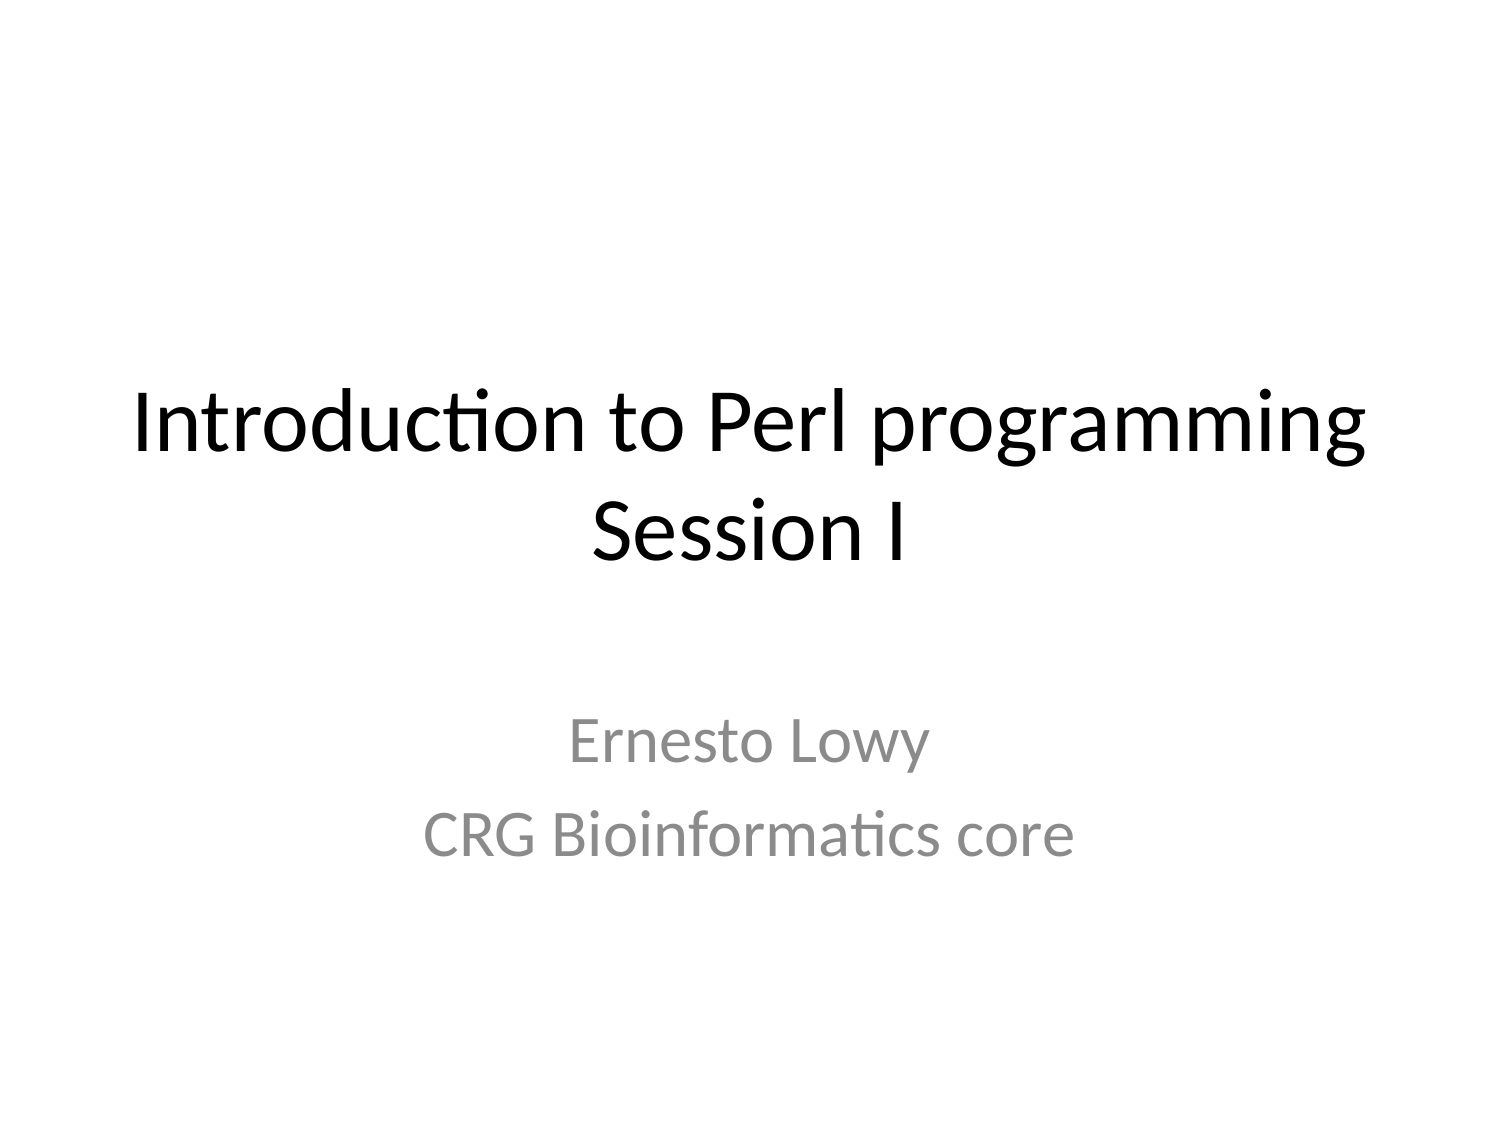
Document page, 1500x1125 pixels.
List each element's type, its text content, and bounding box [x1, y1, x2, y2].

subtitle Ernesto Lowy CRG Bioinformatics core [225, 688, 1275, 891]
title Introduction to Perl programming Session I [112, 349, 1388, 591]
